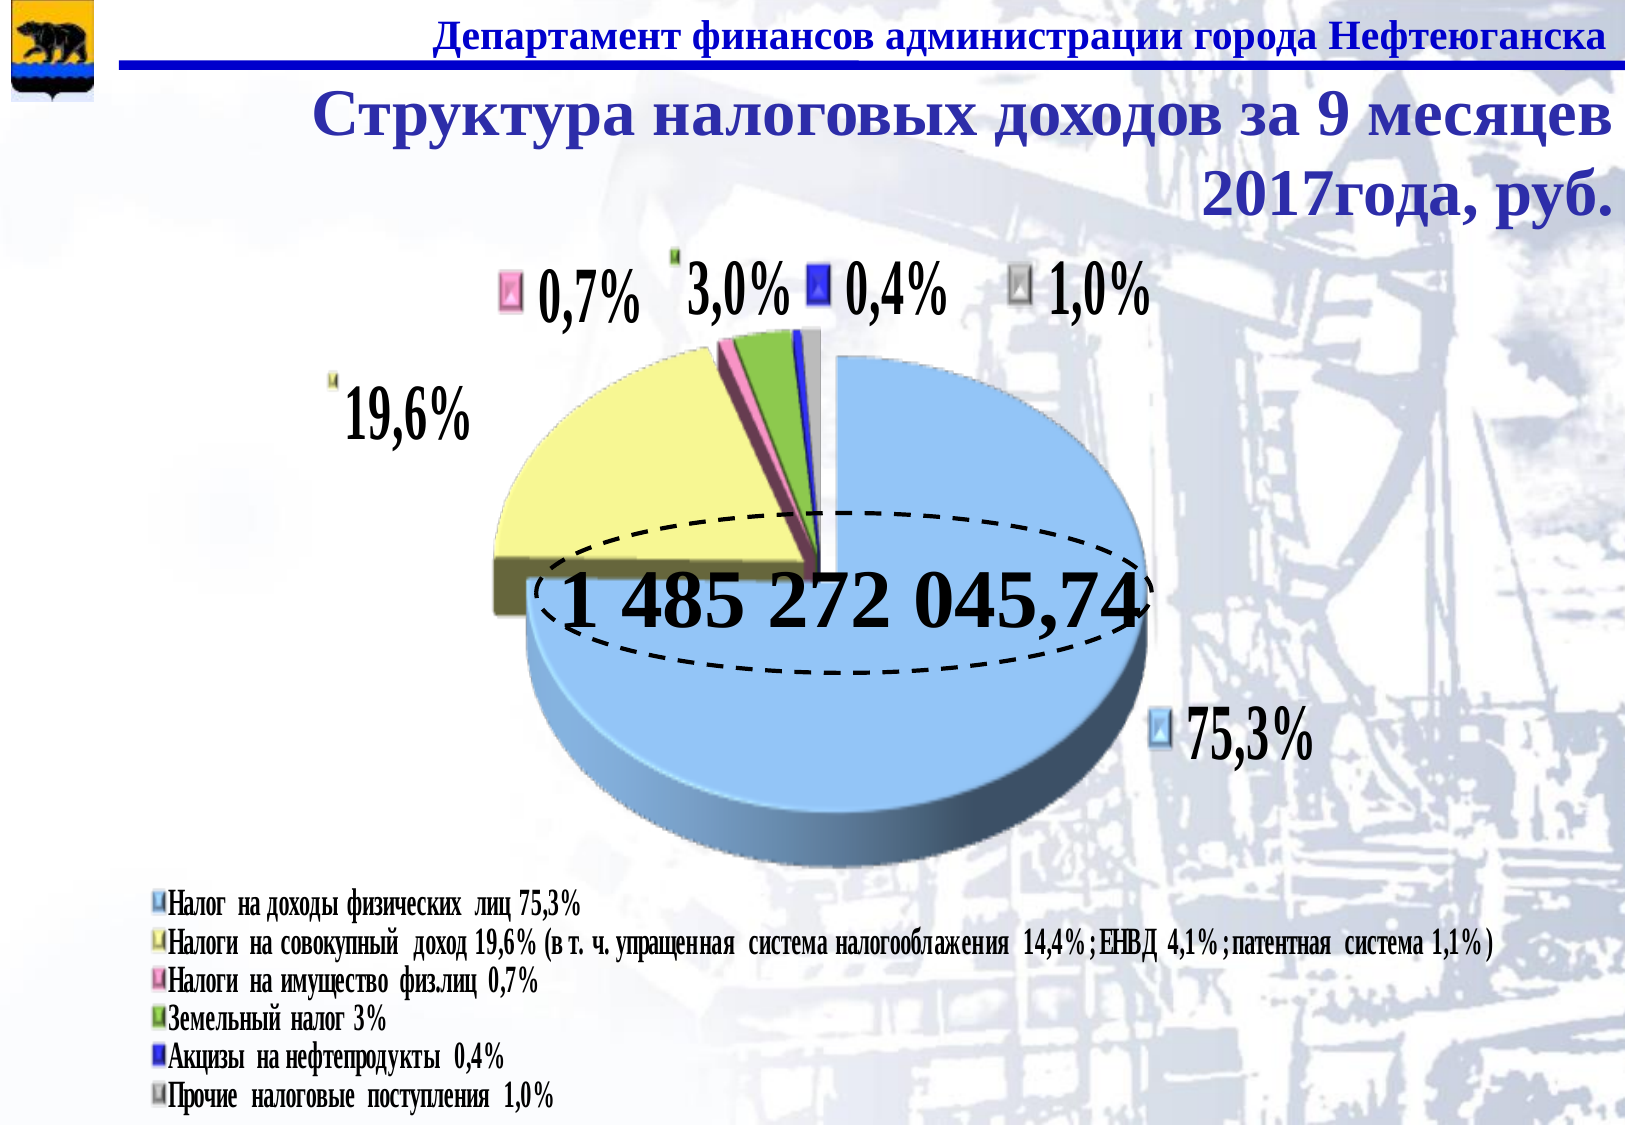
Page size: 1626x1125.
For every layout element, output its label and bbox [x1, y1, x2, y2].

picture [0, 0, 1625, 220]
text_box [0, 220, 1625, 1125]
text_box [513, 512, 1189, 674]
